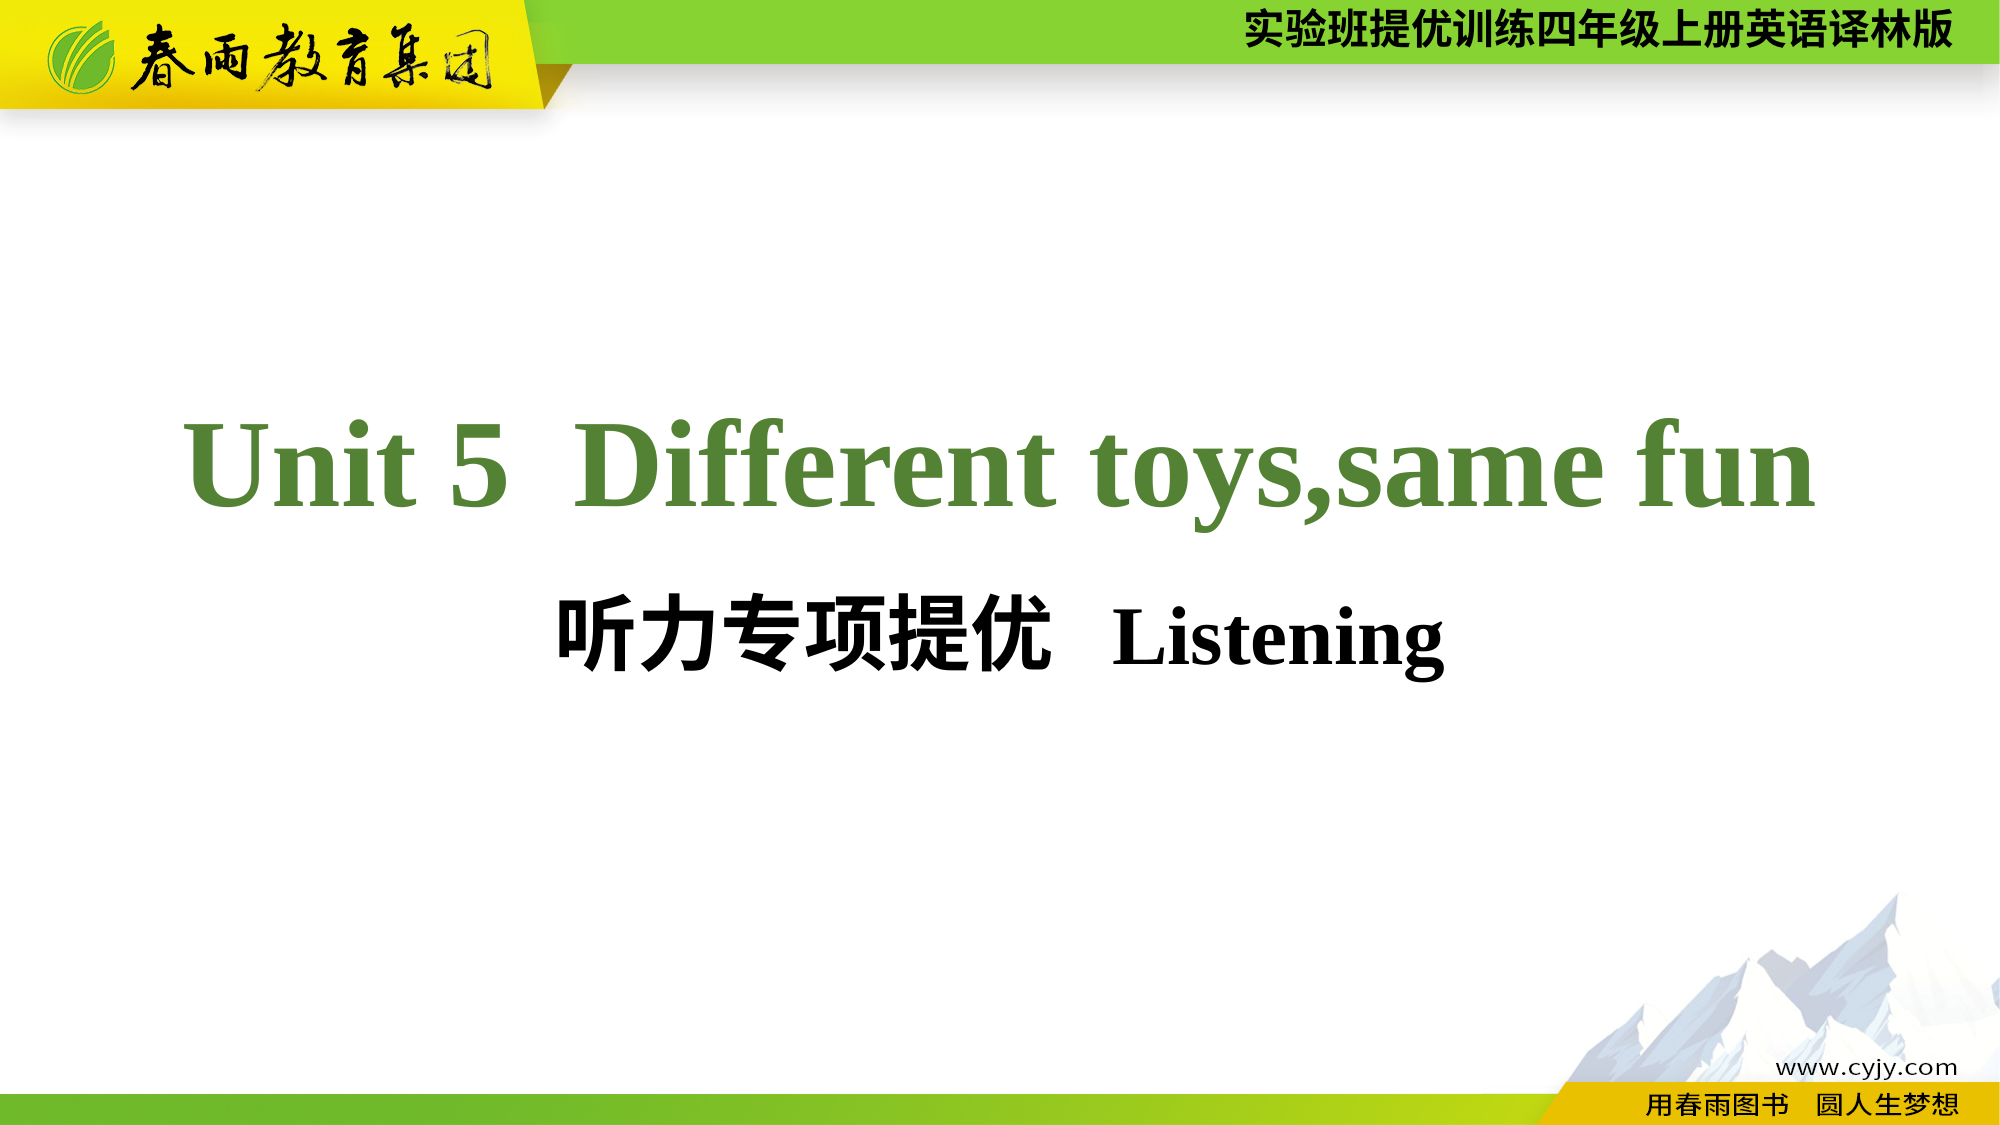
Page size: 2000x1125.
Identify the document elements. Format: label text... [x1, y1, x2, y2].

picture [0, 0, 2000, 298]
text_box Unit 5 Different toys,same fun 听力专项提优 Listening [0, 298, 2000, 689]
picture [0, 689, 2000, 1125]
